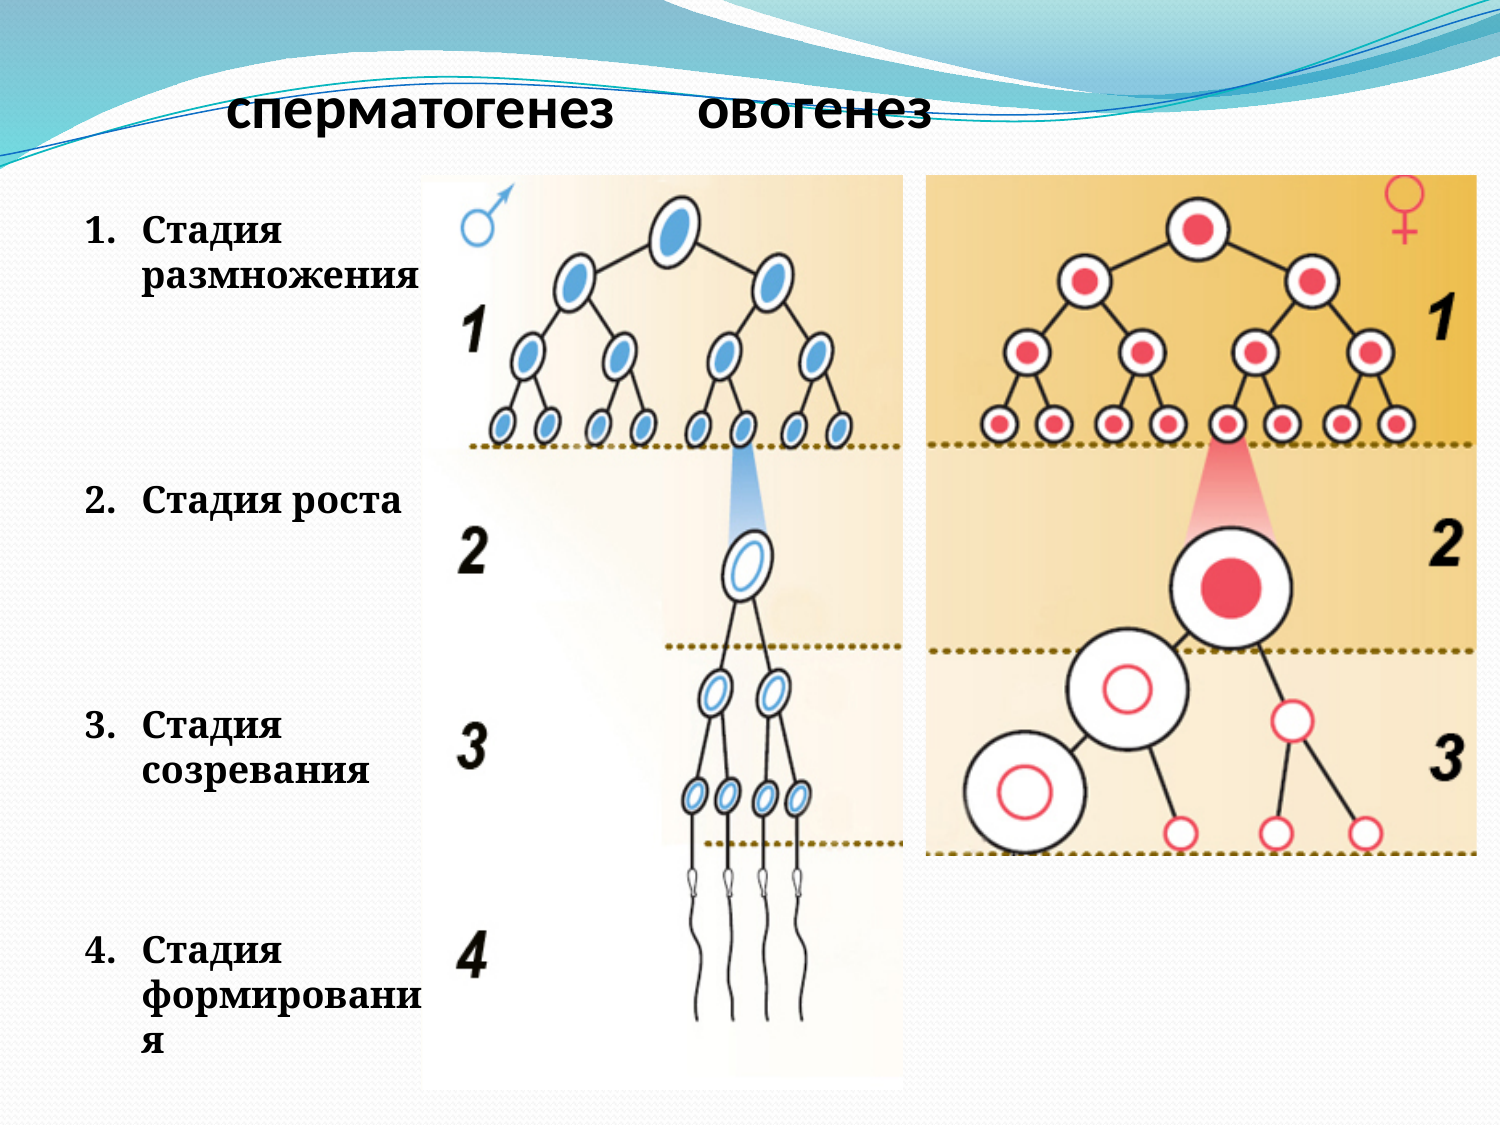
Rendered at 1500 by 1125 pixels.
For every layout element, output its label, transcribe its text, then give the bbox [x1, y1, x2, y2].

title сперматогенез овогенез [75, 58, 1425, 141]
text_box Стадия размножения Стадия роста Стадия созревания Стадия формирования [70, 199, 414, 1069]
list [421, 175, 903, 1091]
picture [925, 175, 1477, 856]
